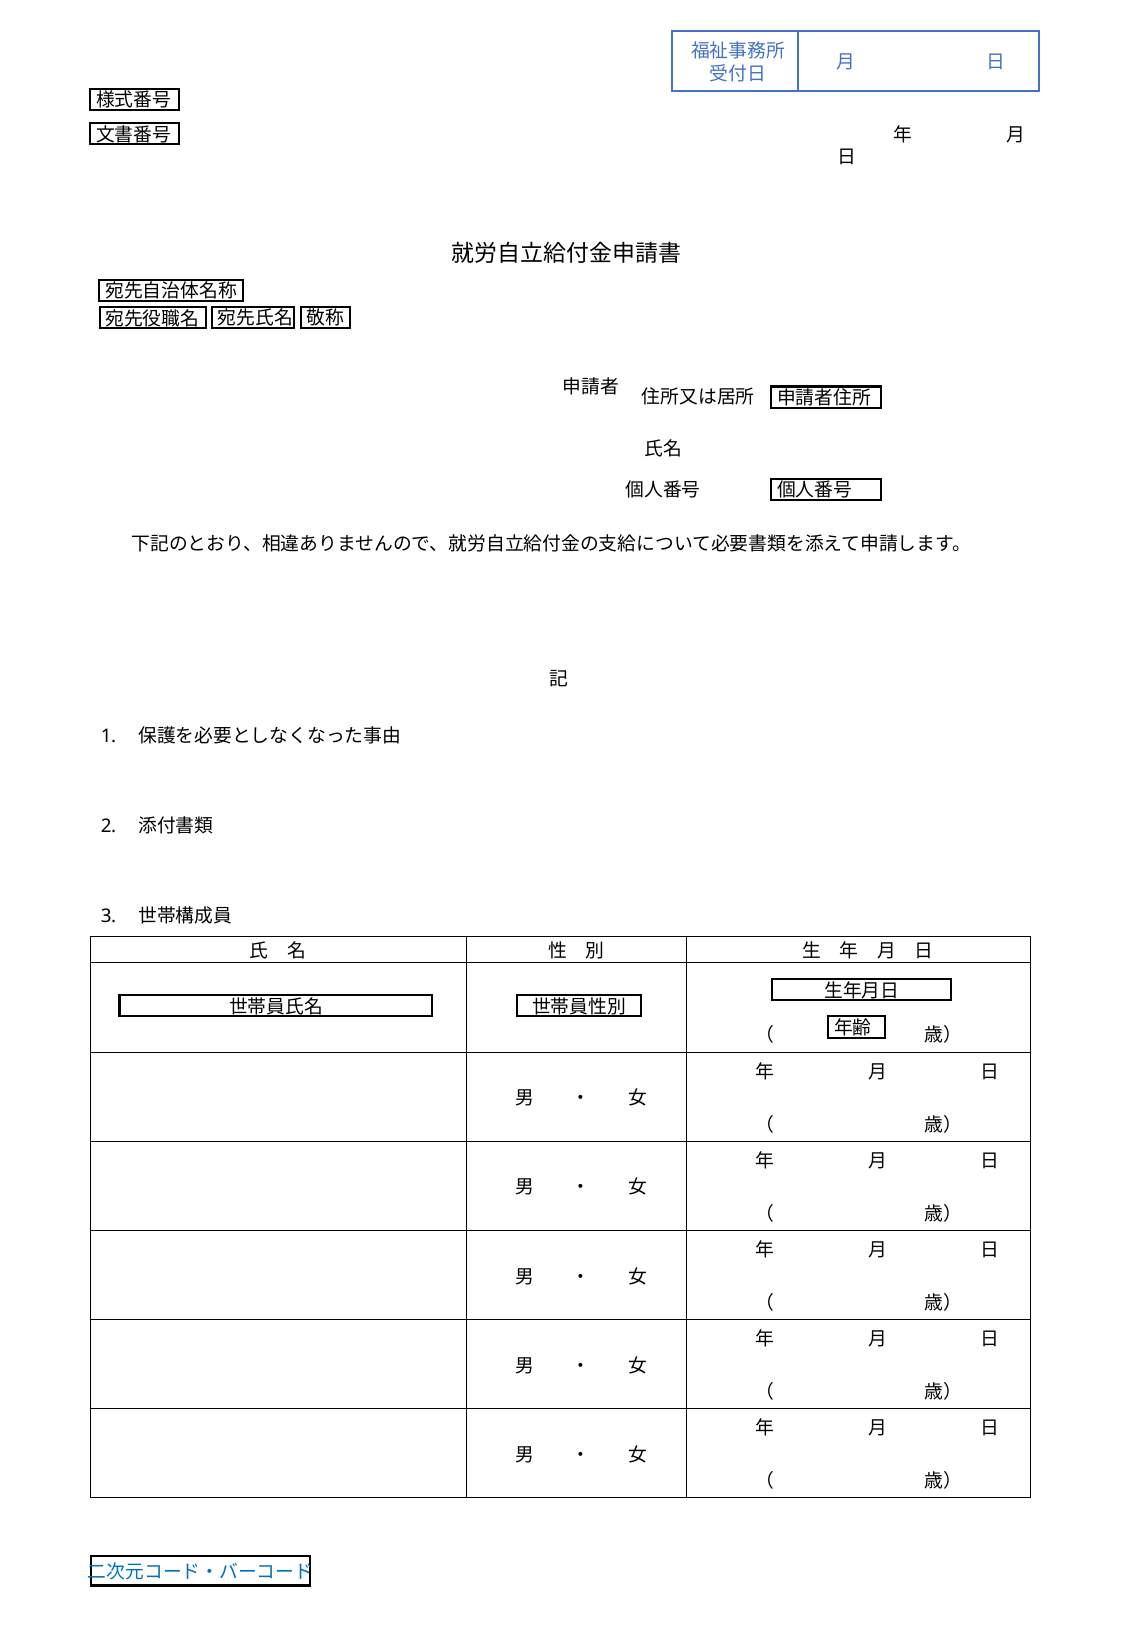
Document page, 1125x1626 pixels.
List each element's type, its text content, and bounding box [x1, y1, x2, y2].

table_cell [91, 1142, 466, 1230]
text_box 年 月 日 [743, 122, 1035, 168]
table_cell 年 月 日 （ 歳） [687, 1231, 1030, 1319]
table_cell [91, 1409, 466, 1497]
text_box 就労自立給付金申請書 [93, 230, 1039, 273]
text_box 年齢 [827, 1015, 886, 1039]
table_header 生 年 月 日 [687, 937, 1030, 962]
text_box 下記のとおり、相違ありませんので、就労自立給付金の支給について必要書類を添えて申請します。 [93, 531, 1039, 555]
table_cell 男 ・ 女 [467, 1142, 686, 1230]
table_cell 年 月 日 （ 歳） [687, 1320, 1030, 1408]
text_box 世帯員氏名 [118, 994, 433, 1017]
text_box 保護を必要としなくなった事由 添付書類 世帯構成員 [86, 716, 1031, 934]
text_box 申請者住所 [770, 385, 882, 409]
table_cell [91, 963, 466, 1052]
table_cell 年 月 日 （ 歳） [687, 1409, 1030, 1497]
text_box 文書番号 [89, 122, 180, 145]
text_box 二次元コード・バーコード [90, 1555, 311, 1587]
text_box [562, 385, 758, 501]
table_cell 年 月 日 （ 歳） [687, 1142, 1030, 1230]
table_cell [91, 1053, 466, 1141]
table_cell [91, 1231, 466, 1319]
table_cell 年 月 日 （ 歳） [687, 1053, 1030, 1141]
text_box 記 [86, 666, 1031, 690]
table_cell 男 ・ 女 [467, 1231, 686, 1319]
table_cell [91, 1320, 466, 1408]
table_cell 男 ・ 女 [467, 1053, 686, 1141]
table_cell 男 ・ 女 [467, 1320, 686, 1408]
table_header 氏 名 [91, 937, 466, 962]
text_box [99, 279, 351, 329]
table_cell 男 ・ 女 [467, 1409, 686, 1497]
table_cell [467, 963, 686, 1052]
table_header 性 別 [467, 937, 686, 962]
text_box 生年月日 [771, 978, 952, 1001]
text_box 様式番号 [89, 88, 180, 111]
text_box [672, 31, 1039, 92]
text_box 世帯員性別 [516, 994, 642, 1017]
text_box 個人番号 [770, 478, 882, 501]
table_cell （ 歳） [687, 963, 1030, 1052]
